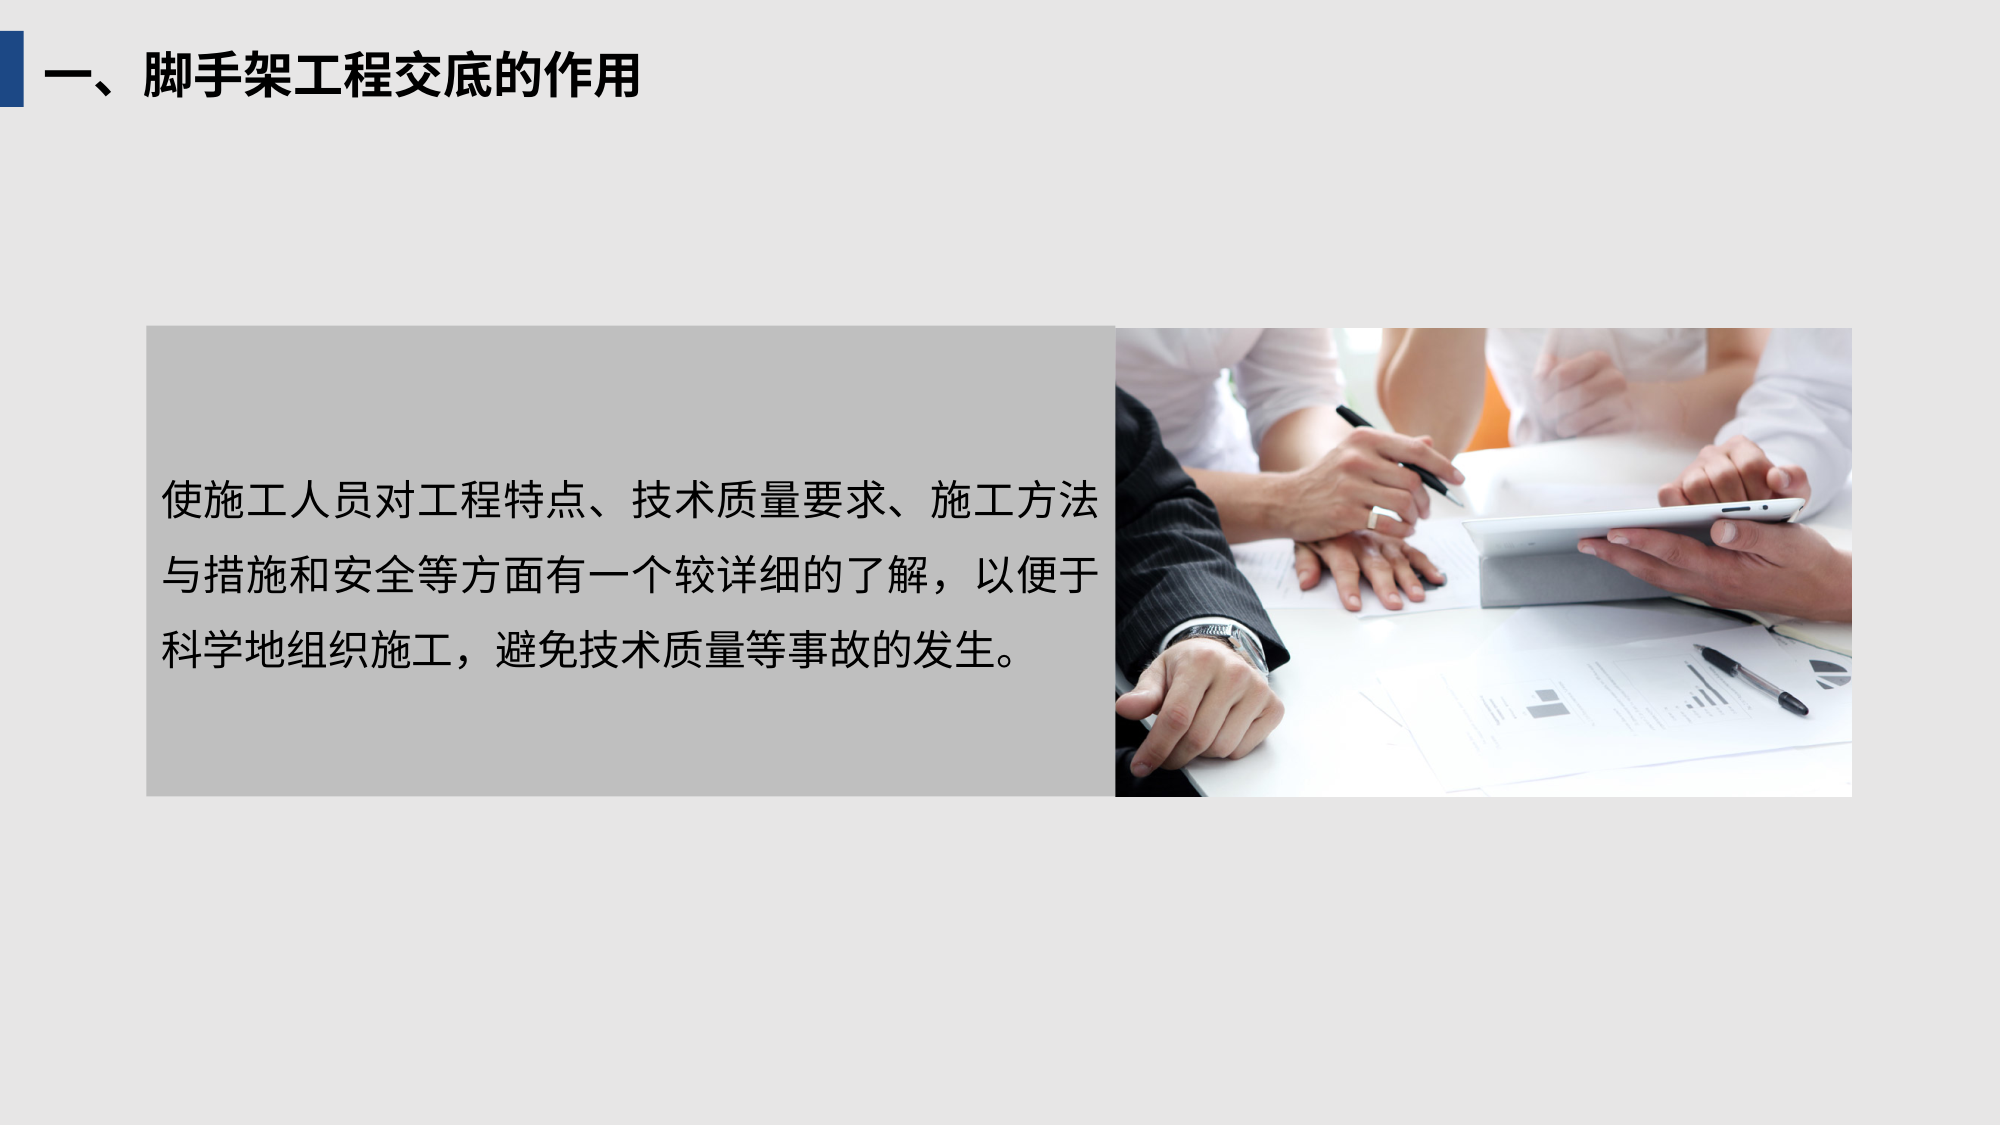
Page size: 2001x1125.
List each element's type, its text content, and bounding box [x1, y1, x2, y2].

text_box 一、脚手架工程交底的作用 [28, 36, 949, 111]
picture [1115, 328, 1853, 797]
text_box 使施工人员对工程特点、技术质量要求、施工方法与措施和安全等方面有一个较详细的了解，以便于科学地组织施工，避免技术质量等事故的发生。 [146, 325, 1116, 797]
text_box [0, 30, 24, 107]
